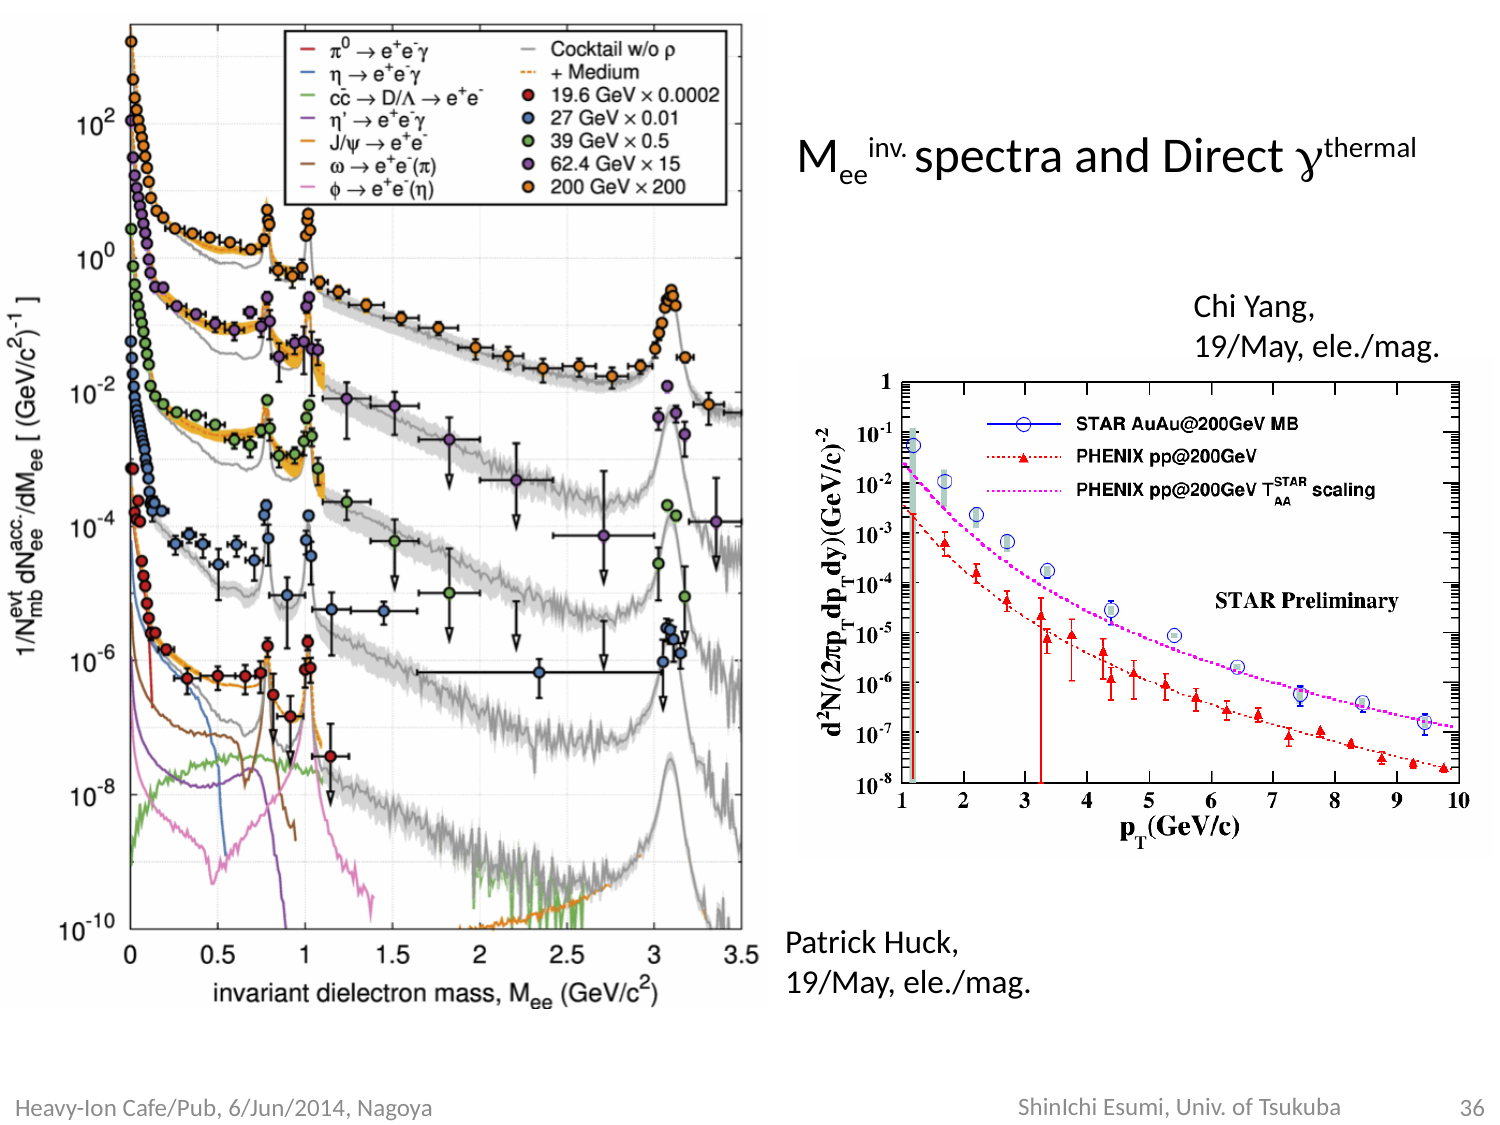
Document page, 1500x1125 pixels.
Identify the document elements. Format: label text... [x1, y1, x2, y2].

slide_number 36 [1393, 1086, 1500, 1125]
text_box Patrick Huck, 19/May, ele./mag. [772, 912, 1048, 1008]
text_box Chi Yang, 19/May, ele./mag. [1178, 276, 1456, 355]
slide_number Heavy-Ion Cafe/Pub, 6/Jun/2014, Nagoya [0, 1087, 472, 1125]
text_box Meeinv. spectra and Direct gthermal [781, 114, 1486, 198]
footer ShinIchi Esumi, Univ. of Tsukuba [966, 1086, 1393, 1125]
picture [0, 13, 768, 1009]
picture [797, 357, 1494, 858]
